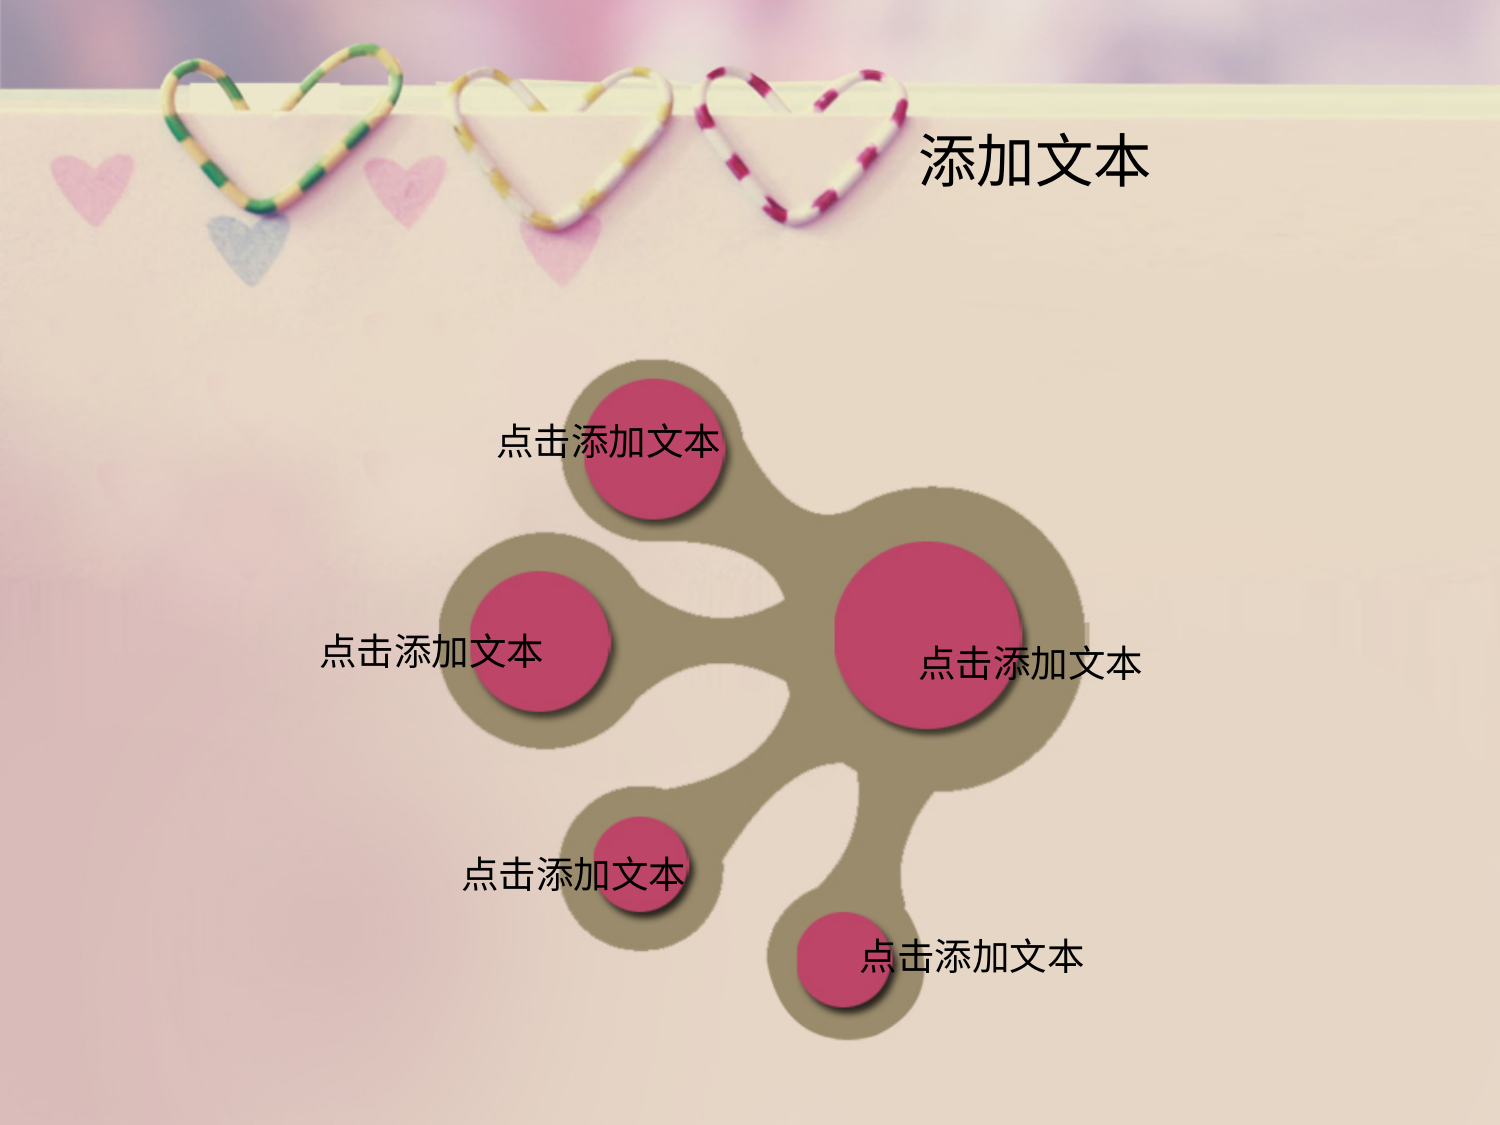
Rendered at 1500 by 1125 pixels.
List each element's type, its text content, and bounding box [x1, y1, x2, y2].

text_box 点击添加文本 [481, 410, 737, 470]
text_box 添加文本 [903, 117, 1167, 202]
text_box 点击添加文本 [304, 621, 598, 681]
text_box 点击添加文本 [446, 843, 702, 904]
text_box 点击添加文本 [845, 925, 1100, 986]
text_box 点击添加文本 [903, 632, 1159, 693]
picture [0, 0, 1500, 1125]
